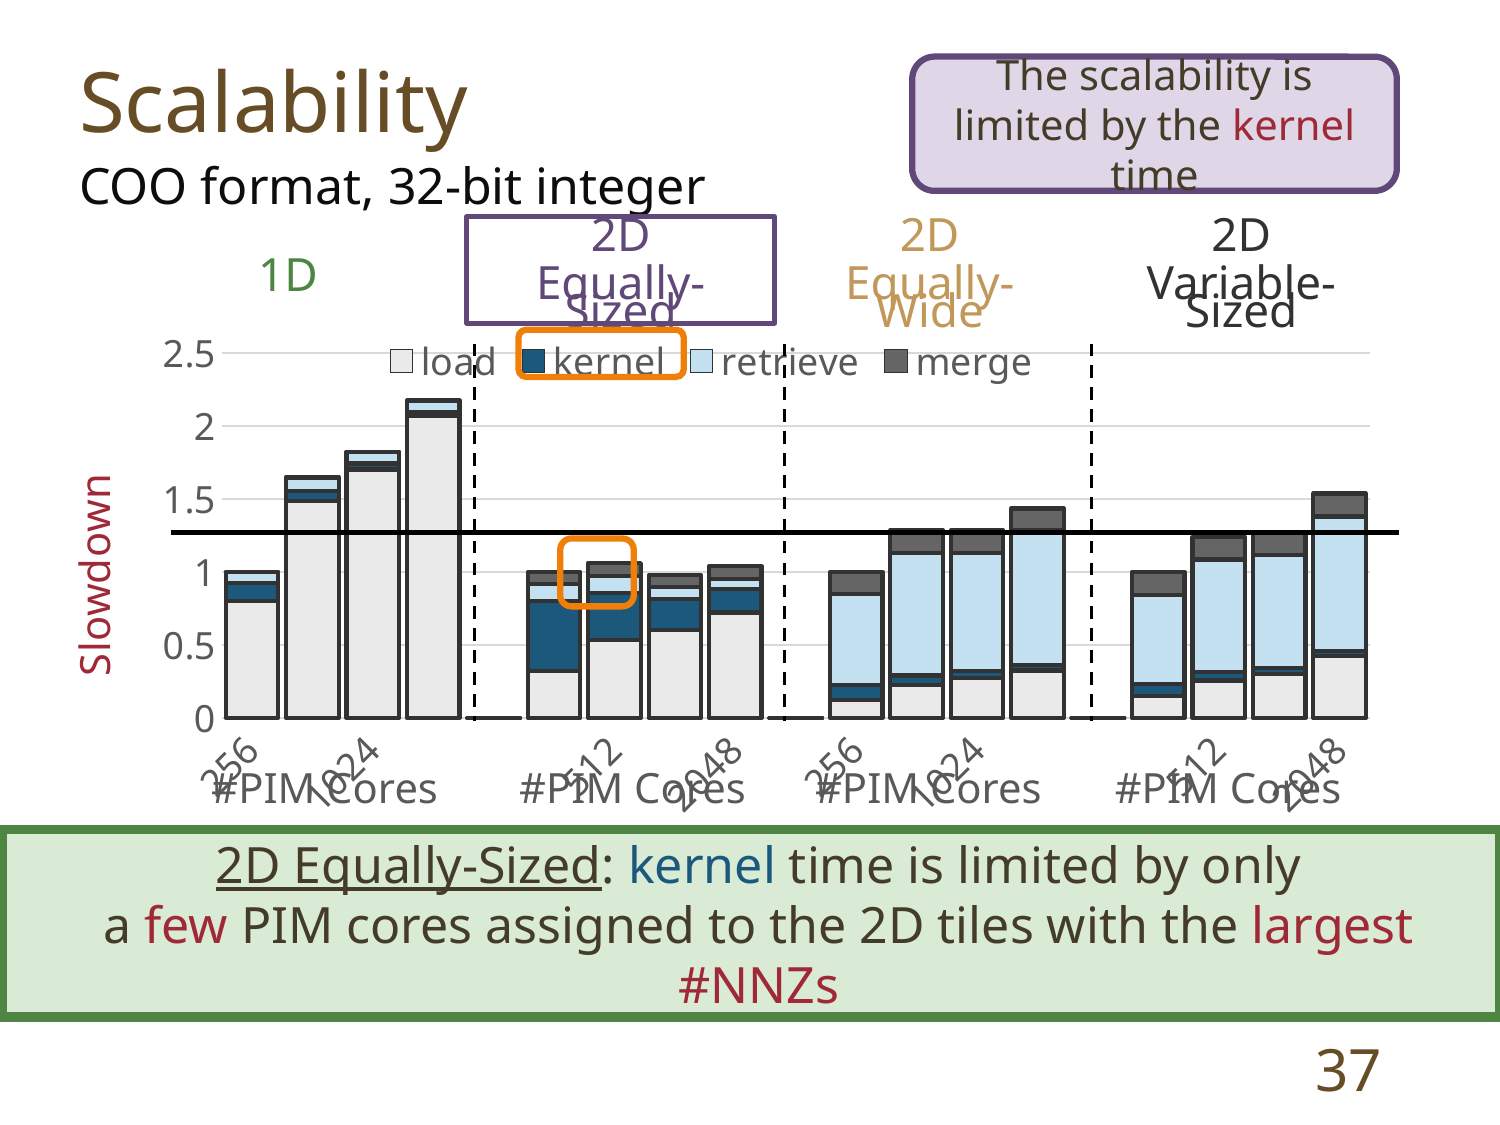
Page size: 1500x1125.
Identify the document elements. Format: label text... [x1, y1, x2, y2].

text_box Scalability [64, 36, 1442, 175]
list COO format, 32-bit integer [64, 1018, 1436, 1077]
slide_number 37 [1059, 1042, 1397, 1103]
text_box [25, 216, 1400, 833]
list COO format, 32-bit integer [64, 175, 1436, 829]
text_box 2D Equally-Sized: kernel time is limited by only a few PIM cores assigned to the 2D tiles with the largest #NNZs [2, 829, 1500, 1018]
text_box The scalability is limited by the kernel time [911, 55, 1398, 192]
